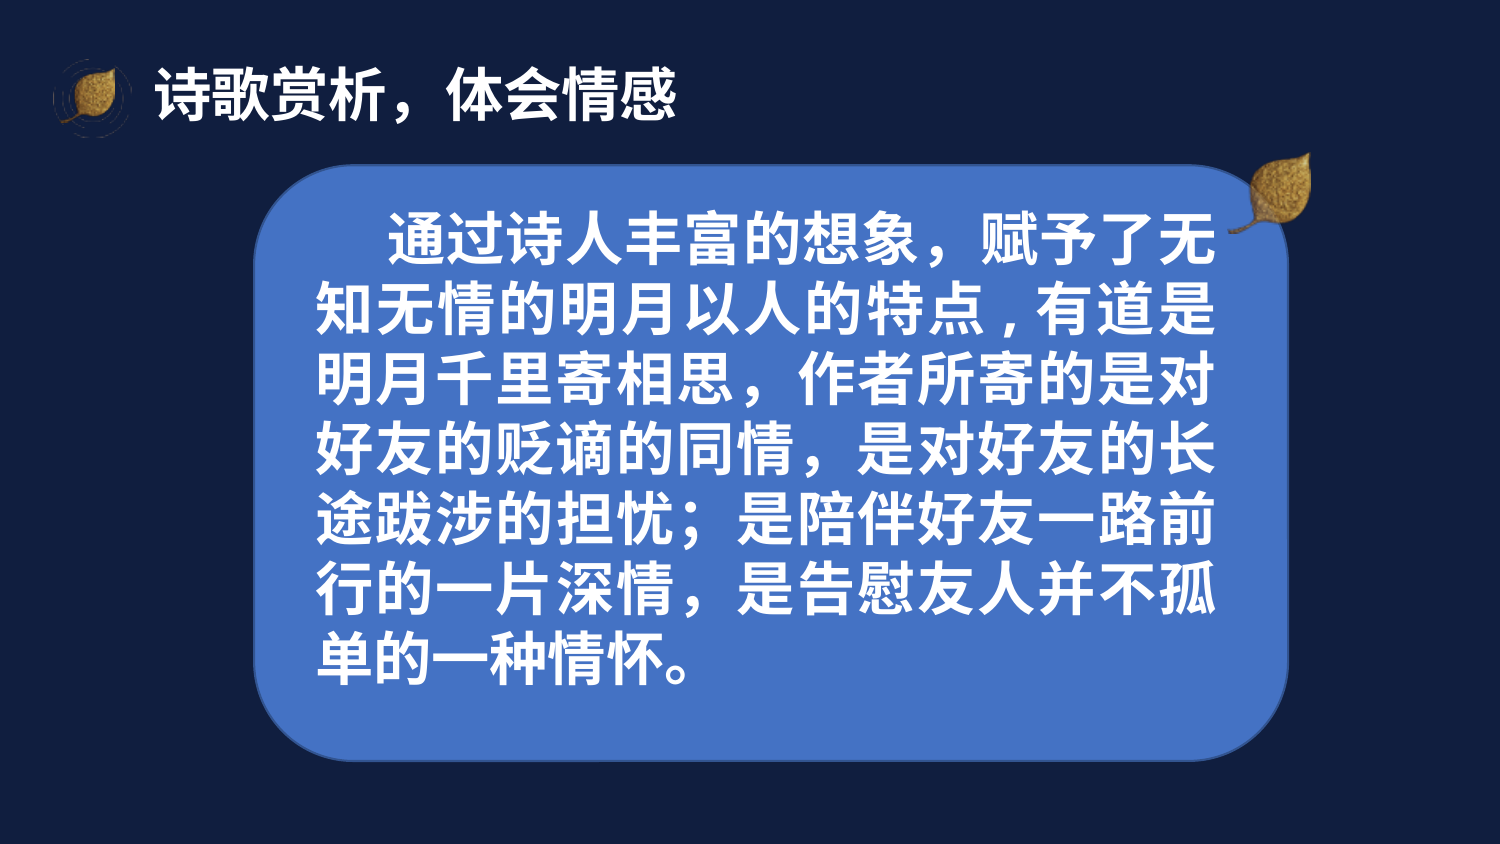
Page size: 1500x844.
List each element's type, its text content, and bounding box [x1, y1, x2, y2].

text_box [53, 59, 132, 139]
text_box 通过诗人丰富的想象，赋予了无知无情的明月以人的特点,有道是明月千里寄相思，作者所寄的是对好友的贬谪的同情，是对好友的长途跋涉的担忧；是陪伴好友一路前行的一片深情，是告慰友人并不孤单的一种情怀。 [303, 196, 1228, 698]
text_box 诗歌赏析，体会情感 [142, 52, 690, 134]
picture [1227, 152, 1311, 234]
text_box [253, 164, 1290, 763]
